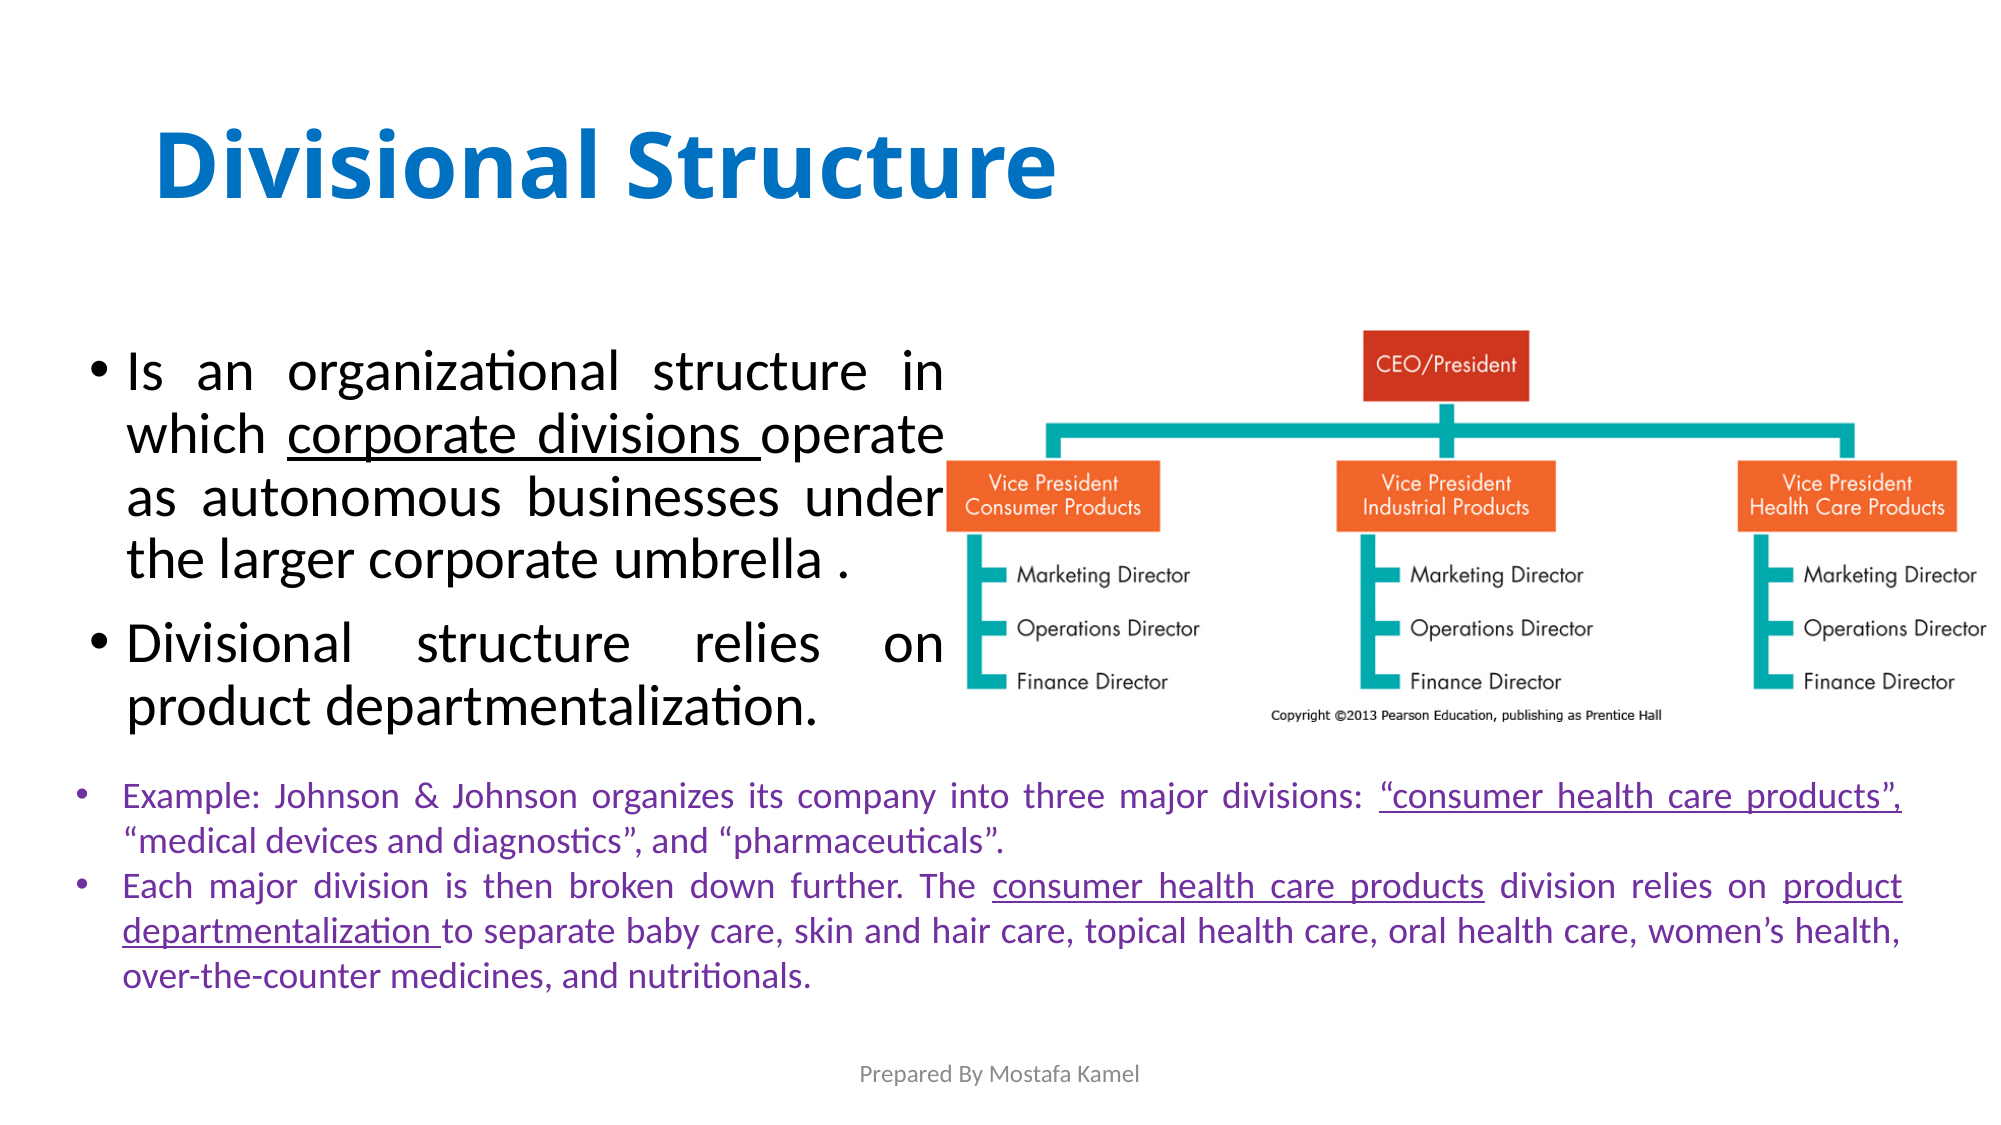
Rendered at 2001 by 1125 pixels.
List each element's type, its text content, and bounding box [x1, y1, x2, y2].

list Is an organizational structure in which corporate divisions operate as autonomous businesses under the larger corporate umbrella . Divisional structure relies on product departmentalization. [74, 242, 961, 763]
picture [946, 330, 1987, 730]
title Divisional Structure [137, 59, 1863, 278]
text_box Example: Johnson & Johnson organizes its company into three major divisions: “consumer health care products”, “medical devices and diagnostics”, and “pharmaceuticals”. Each major division is then broken down further. The consumer health care products division relies on product departmentalization to separate baby care, skin and hair care, topical health care, oral health care, women’s health, over-the-counter medicines, and nutritionals. [60, 763, 1918, 1003]
footer Prepared By Mostafa Kamel [662, 1042, 1338, 1103]
